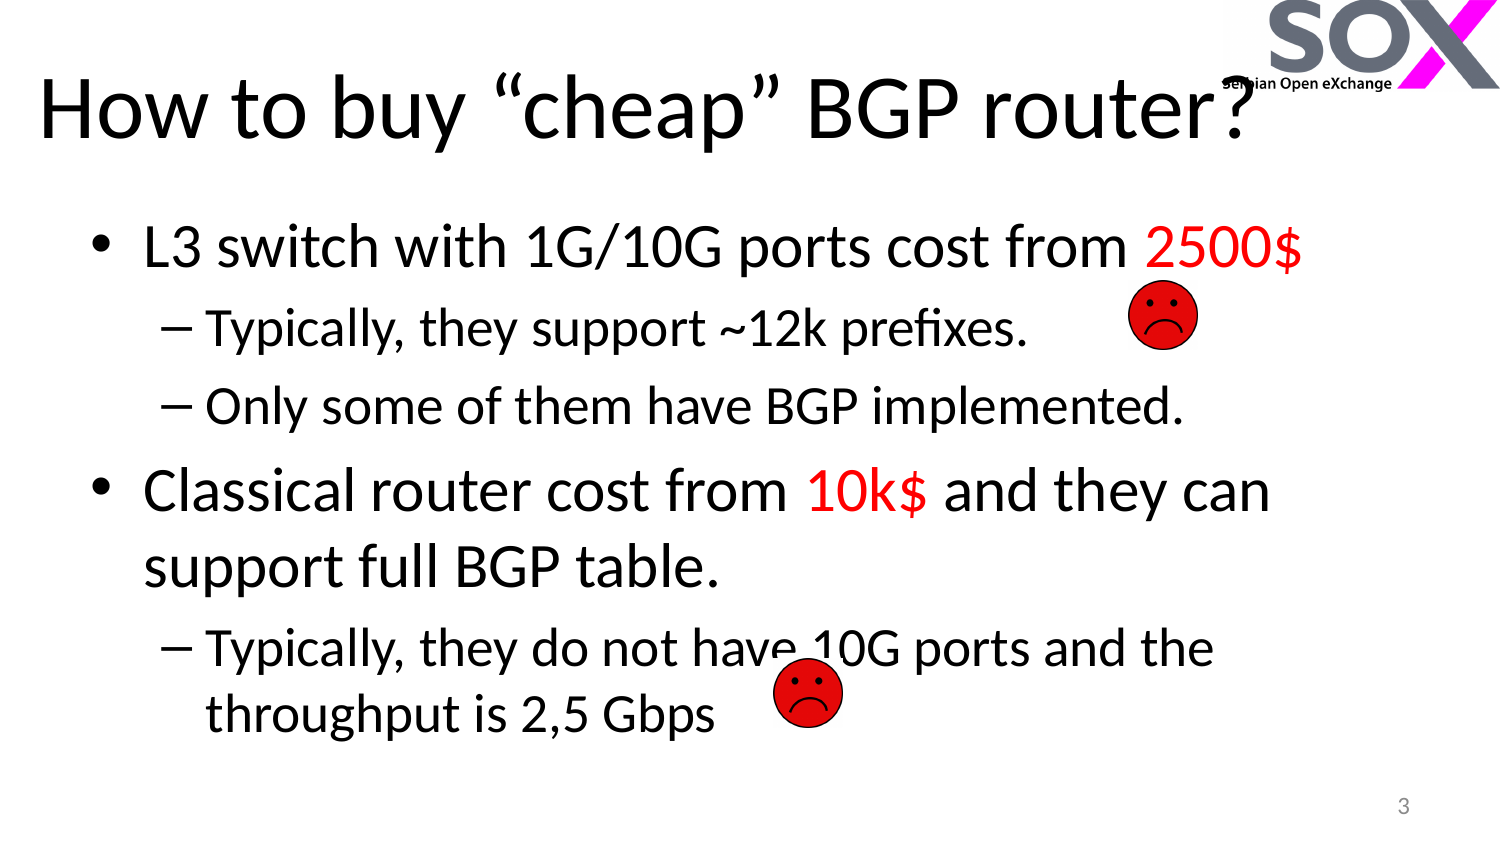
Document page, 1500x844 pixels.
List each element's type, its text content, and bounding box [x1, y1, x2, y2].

picture [1223, 0, 1500, 92]
picture [773, 657, 843, 728]
picture [1127, 279, 1198, 350]
list L3 switch with 1G/10G ports cost from 2500$ Typically, they support ~12k prefixes. Only some of them have BGP implemented. Classical router cost from 10k$ and they can support full BGP table. Typically, they do not have 10G ports and the throughput is 2,5 Gbps [75, 196, 1425, 754]
title How to buy “cheap” BGP router? [17, 32, 1282, 173]
slide_number 3 [1074, 782, 1425, 827]
